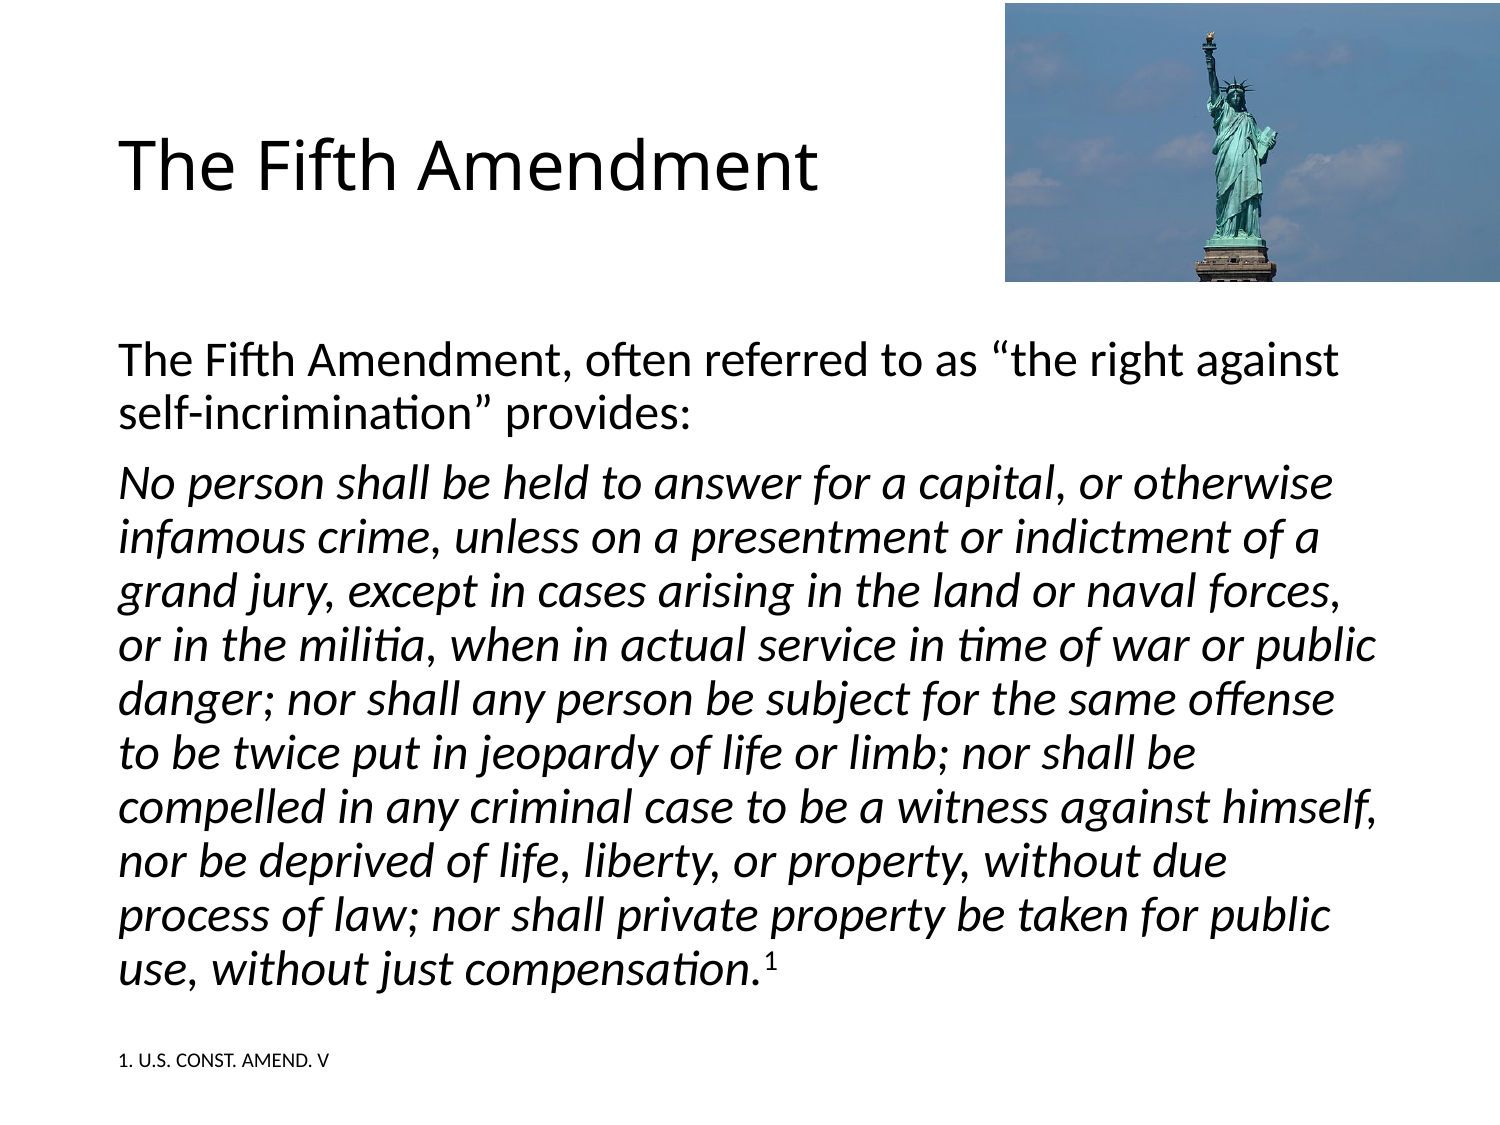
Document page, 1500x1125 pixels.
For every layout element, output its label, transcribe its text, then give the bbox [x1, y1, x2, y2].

list The Fifth Amendment, often referred to as “the right against self-incrimination” provides: No person shall be held to answer for a capital, or otherwise infamous crime, unless on a presentment or indictment of a grand jury, except in cases arising in the land or naval forces, or in the militia, when in actual service in time of war or public danger; nor shall any person be subject for the same offense to be twice put in jeopardy of life or limb; nor shall be compelled in any criminal case to be a witness against himself, nor be deprived of life, liberty, or property, without due process of law; nor shall private property be taken for public use, without just compensation.1 [102, 325, 1398, 1040]
text_box 1. U.S. CONST. AMEND. V [103, 1039, 1359, 1079]
title The Fifth Amendment [102, 59, 1005, 278]
picture [1005, 3, 1500, 282]
